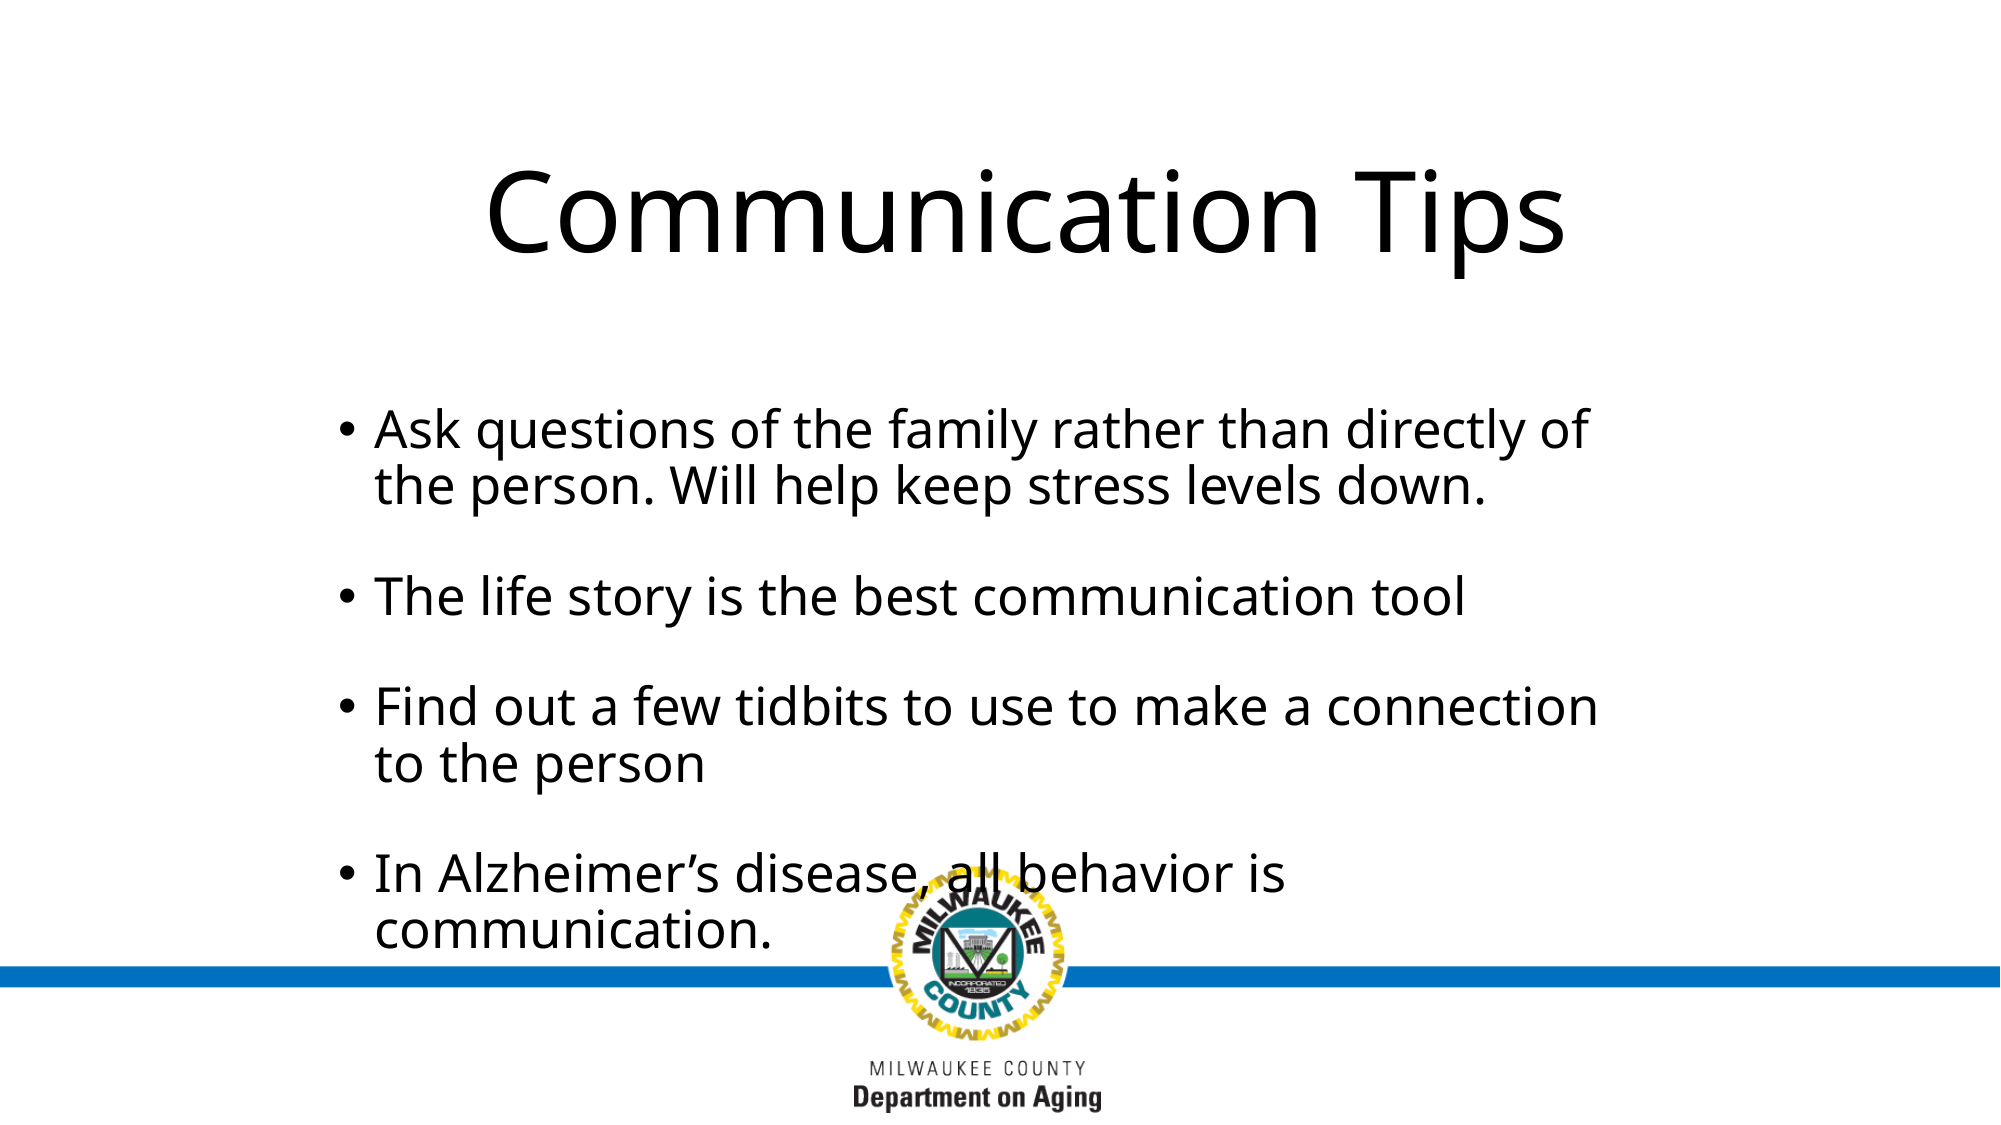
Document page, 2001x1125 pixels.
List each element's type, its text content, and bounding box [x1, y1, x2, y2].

picture [854, 969, 1101, 1113]
list Ask questions of the family rather than directly of the person. Will help keep stress levels down. The life story is the best communication tool Find out a few tidbits to use to make a connection to the person In Alzheimer’s disease, all behavior is communication. [323, 395, 1674, 969]
title Communication Tips [379, 147, 1674, 365]
